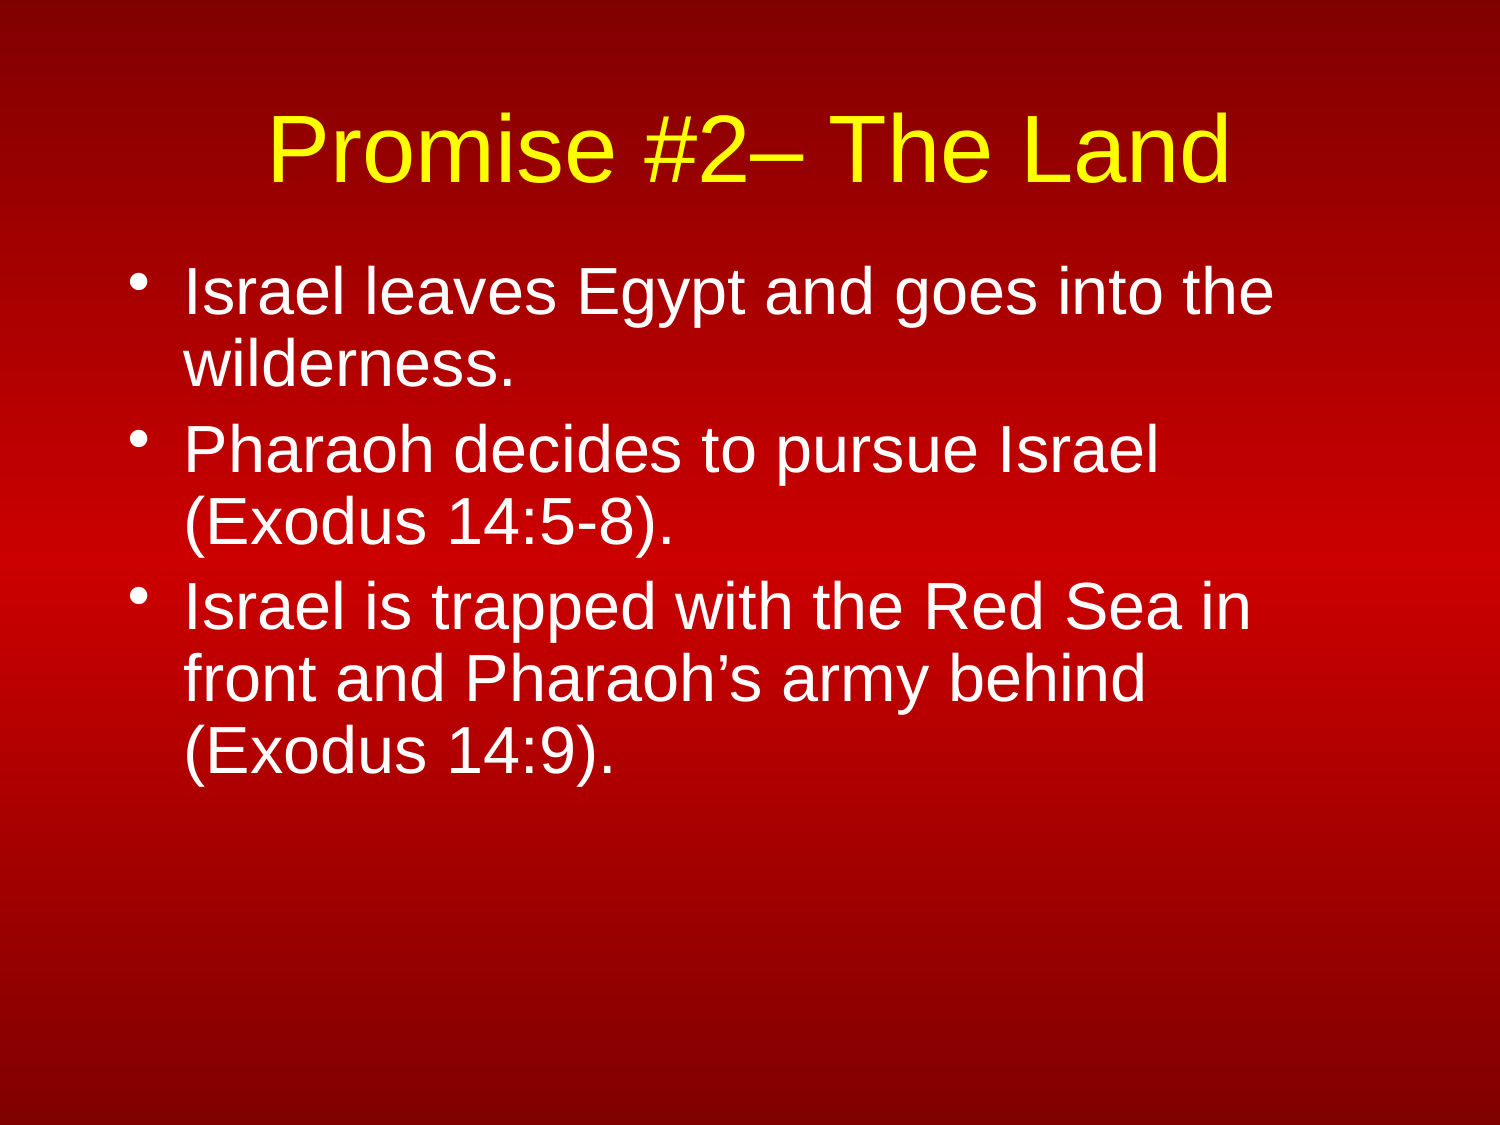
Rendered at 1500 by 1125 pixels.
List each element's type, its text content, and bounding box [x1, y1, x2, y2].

title Promise #2– The Land [37, 50, 1463, 238]
list Israel leaves Egypt and goes into the wilderness. Pharaoh decides to pursue Israel (Exodus 14:5-8). Israel is trapped with the Red Sea in front and Pharaoh’s army behind (Exodus 14:9). [112, 249, 1413, 850]
